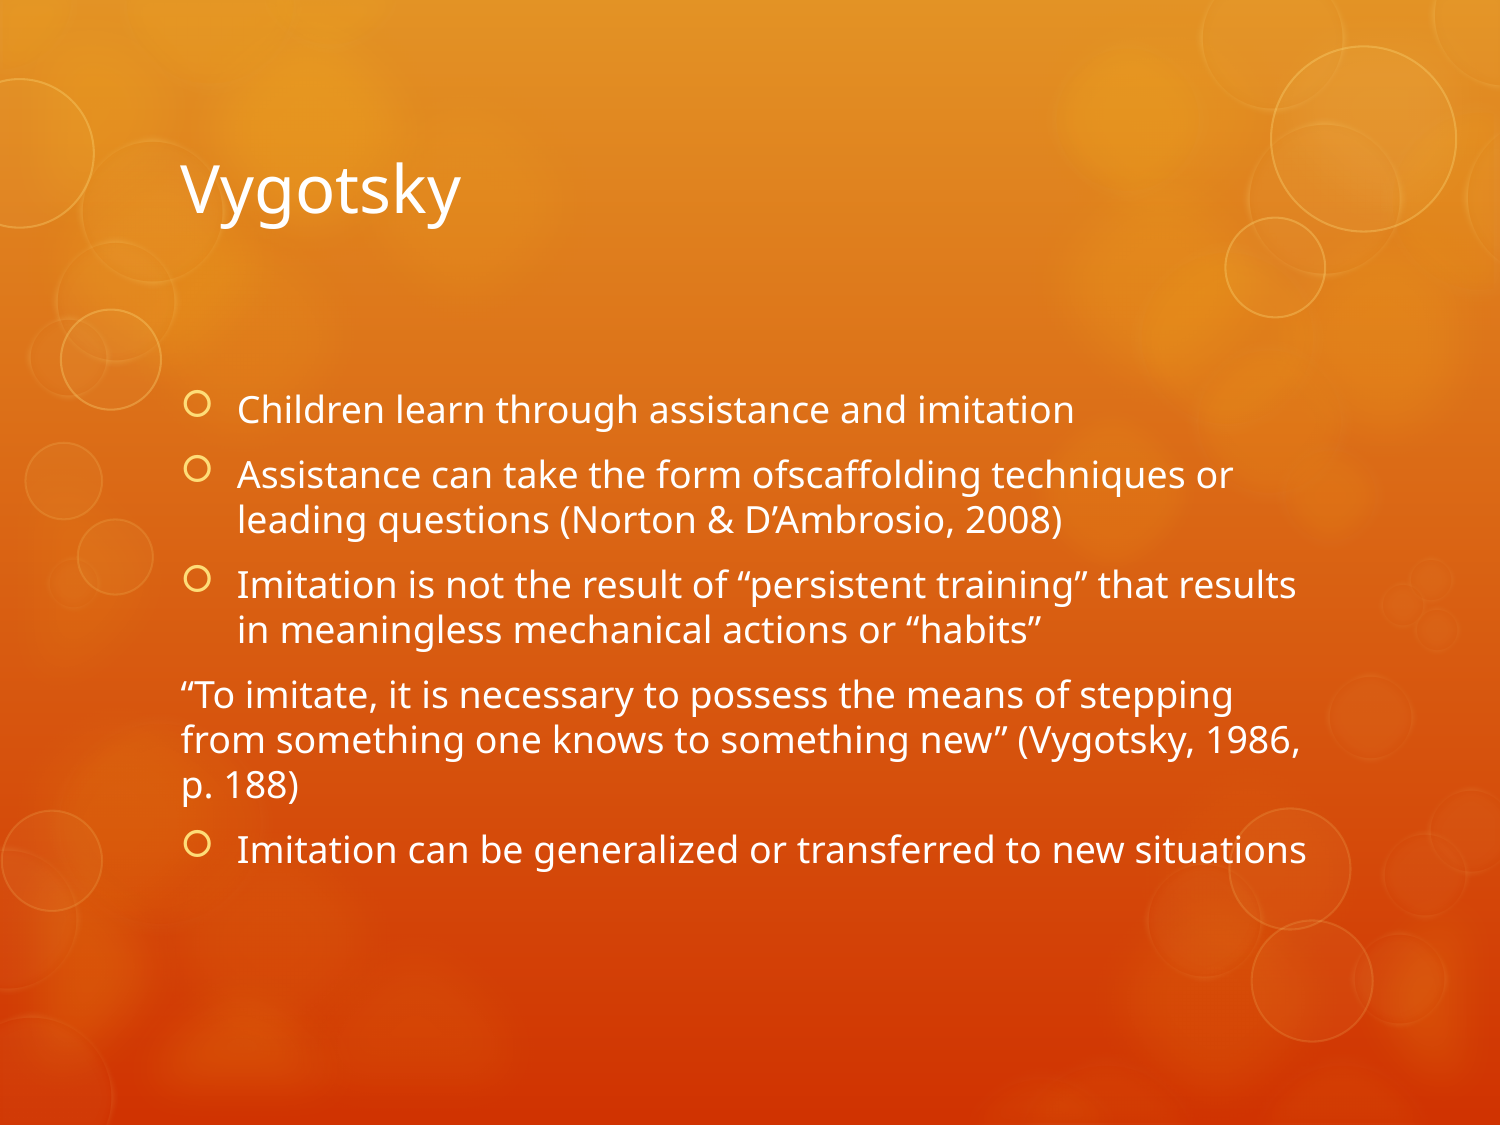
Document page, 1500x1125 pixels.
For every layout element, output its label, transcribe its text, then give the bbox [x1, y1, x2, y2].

list Children learn through assistance and imitation Assistance can take the form ofscaffolding techniques or leading questions (Norton & D’Ambrosio, 2008) Imitation is not the result of “persistent training” that results in meaningless mechanical actions or “habits” “To imitate, it is necessary to possess the means of stepping from something one knows to something new” (Vygotsky, 1986, p. 188) Imitation can be generalized or transferred to new situations [165, 296, 1335, 962]
title Vygotsky [165, 110, 1335, 263]
